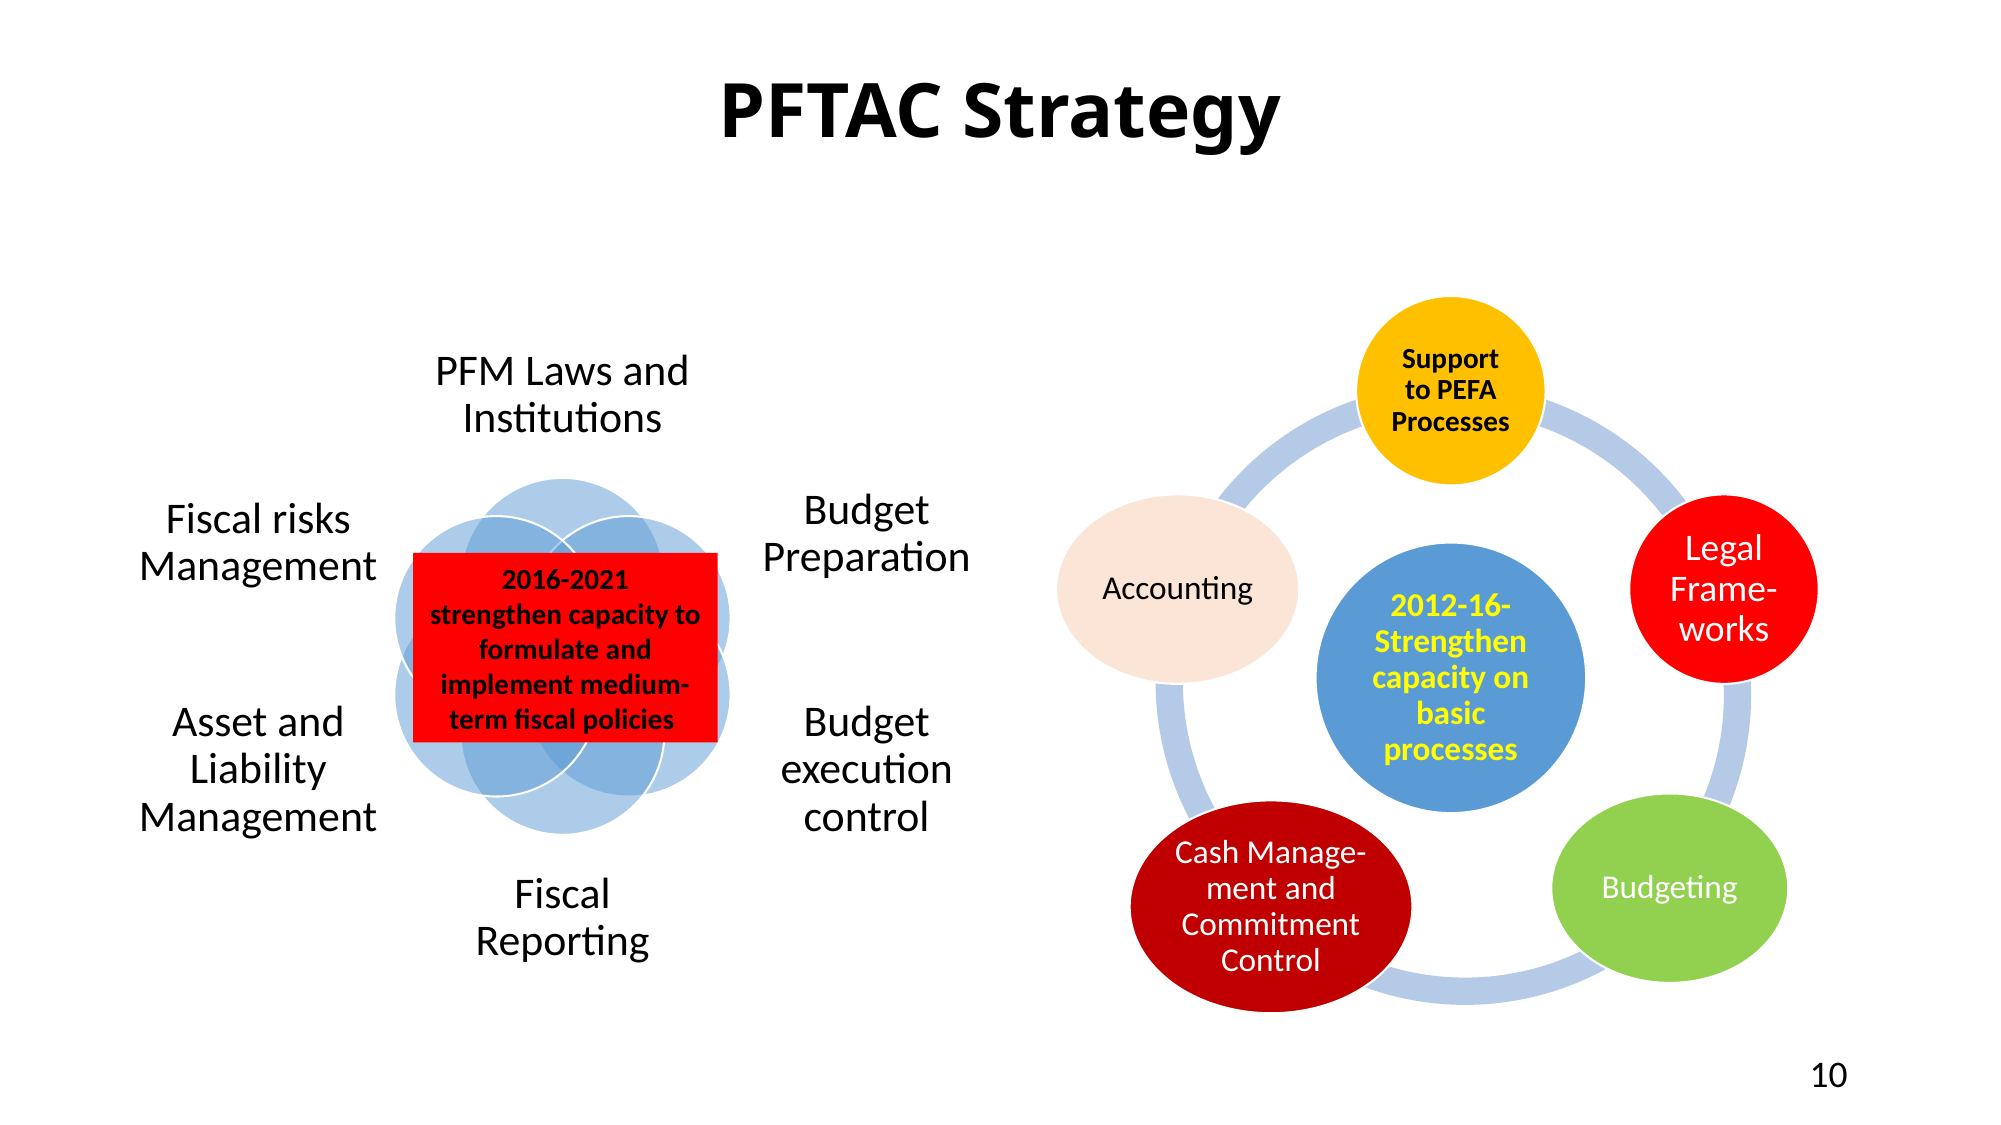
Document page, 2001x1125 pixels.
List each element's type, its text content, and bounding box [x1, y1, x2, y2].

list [1012, 299, 1863, 1014]
slide_number 10 [1412, 1042, 1863, 1103]
title PFTAC Strategy [137, 59, 1863, 168]
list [137, 299, 988, 1014]
